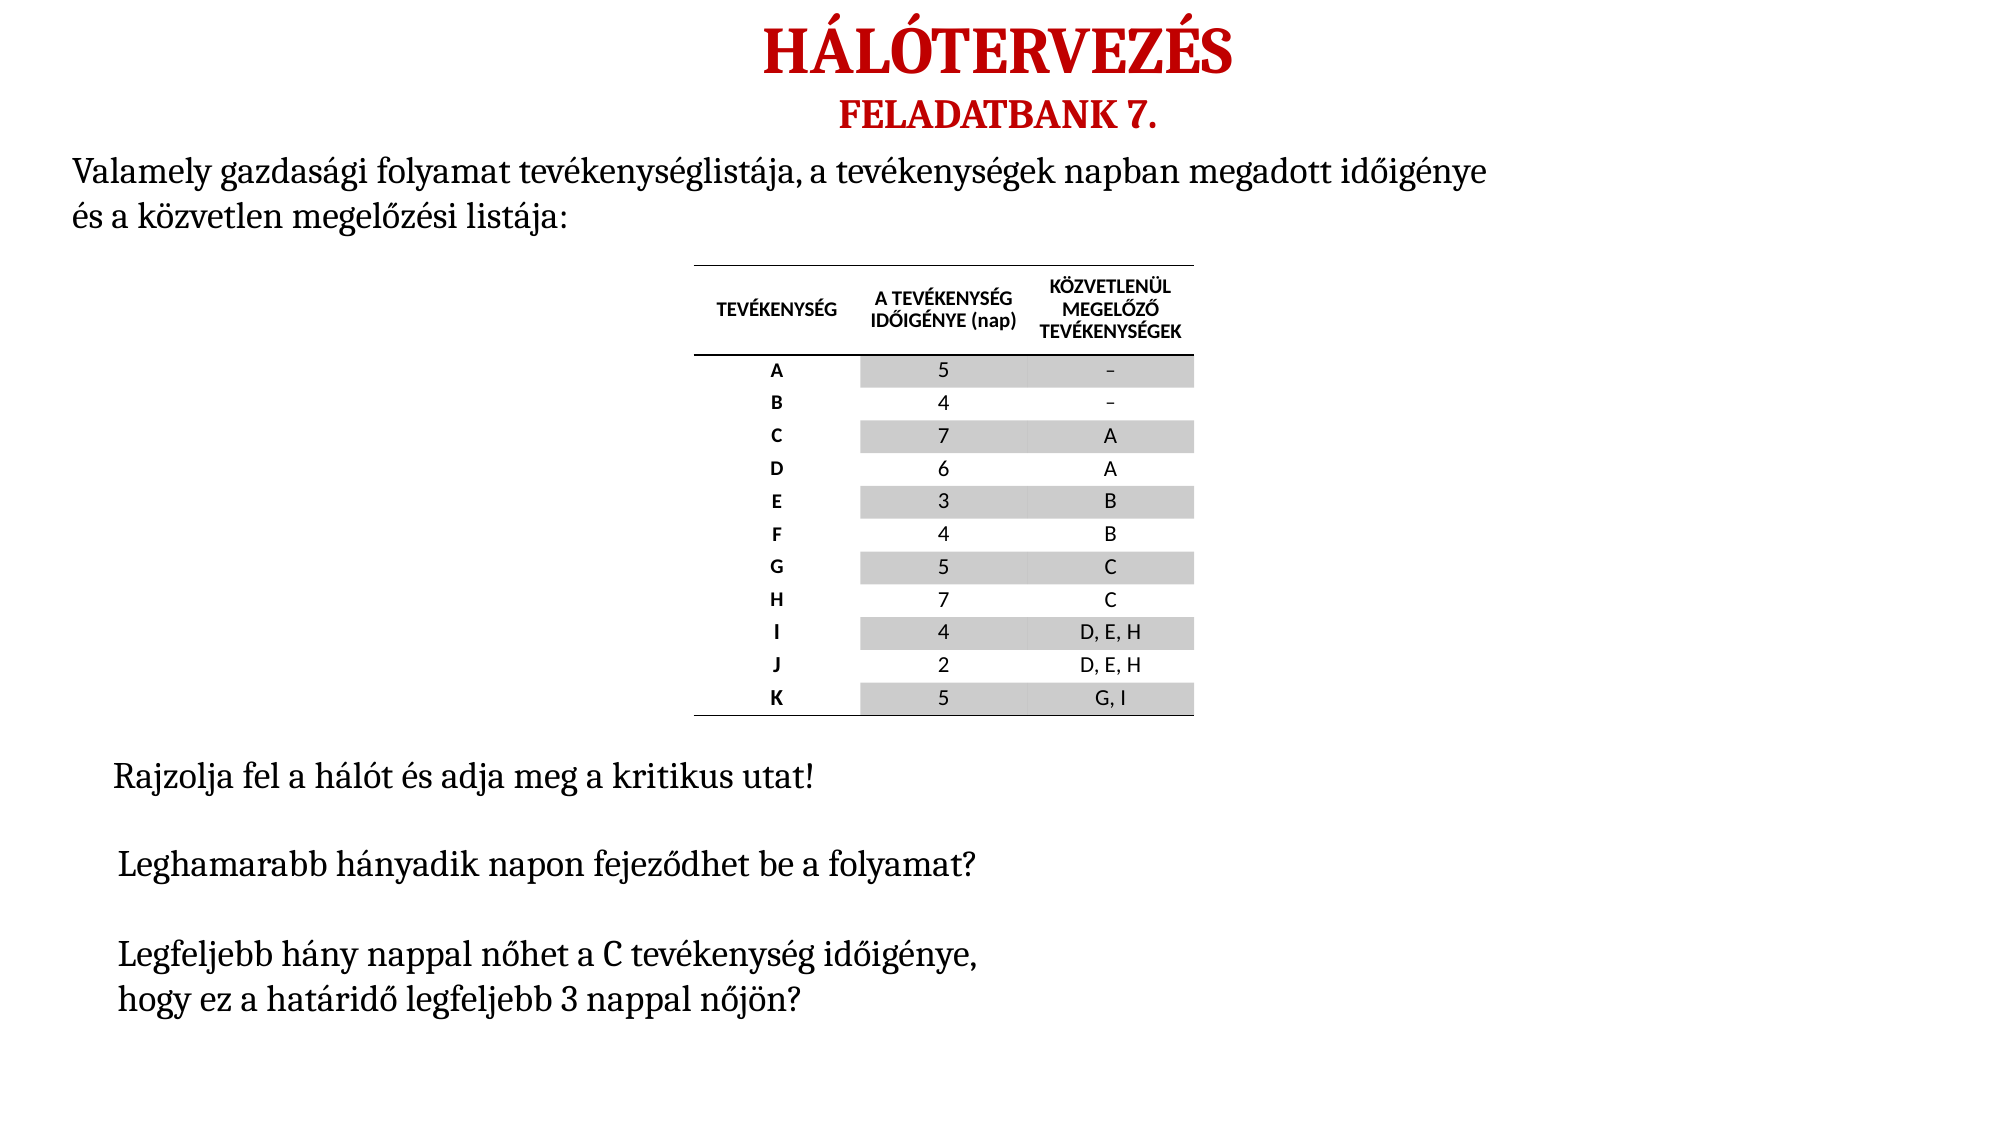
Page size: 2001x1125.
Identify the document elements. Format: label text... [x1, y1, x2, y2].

table_cell E [694, 486, 860, 519]
table_cell 5 [860, 356, 1027, 388]
table_cell B [1027, 519, 1194, 552]
table_cell 4 [860, 519, 1027, 552]
table_cell 7 [860, 584, 1027, 617]
table_cell H [694, 584, 860, 617]
table_cell 4 [860, 388, 1027, 420]
table_cell A [1027, 453, 1194, 486]
table_cell 2 [860, 650, 1027, 683]
table_cell B [1027, 486, 1194, 519]
table_cell C [694, 420, 860, 453]
table_cell G [694, 552, 860, 584]
table_cell K [694, 683, 860, 715]
table_cell C [1027, 552, 1194, 584]
text_box HÁLÓTERVEZÉS FELADATBANK 7. [273, 0, 1723, 145]
text_box Valamely gazdasági folyamat tevékenységlistája, a tevékenységek napban megadott időigénye és a közvetlen megelőzési listája: [57, 138, 1506, 244]
table_cell B [694, 388, 860, 420]
table_cell – [1027, 356, 1194, 388]
table_header A TEVÉKENYSÉG IDŐIGÉNYE (nap) [860, 266, 1027, 354]
table_header KÖZVETLENÜL MEGELŐZŐ TEVÉKENYSÉGEK [1027, 266, 1194, 354]
table_cell A [694, 356, 860, 388]
table_cell 4 [860, 617, 1027, 650]
table_header TEVÉKENYSÉG [694, 266, 860, 354]
table_cell J [694, 650, 860, 683]
table_cell F [694, 519, 860, 552]
table_cell C [1027, 584, 1194, 617]
table_cell A [1027, 420, 1194, 453]
table_cell D, E, H [1027, 617, 1194, 650]
table_cell 5 [860, 683, 1027, 715]
table_cell G, I [1027, 683, 1194, 715]
table_cell D [694, 453, 860, 486]
text_box Leghamarabb hányadik napon fejeződhet be a folyamat? Legfeljebb hány nappal nőhet a C tevékenység időigénye, hogy ez a határidő legfeljebb 3 nappal nőjön? [102, 831, 995, 1027]
table_cell 7 [860, 420, 1027, 453]
table_cell D, E, H [1027, 650, 1194, 683]
table_cell 3 [860, 486, 1027, 519]
text_box Rajzolja fel a hálót és adja meg a kritikus utat! [98, 743, 832, 804]
table_cell – [1027, 388, 1194, 420]
table_cell 5 [860, 552, 1027, 584]
table_cell I [694, 617, 860, 650]
table_cell 6 [860, 453, 1027, 486]
